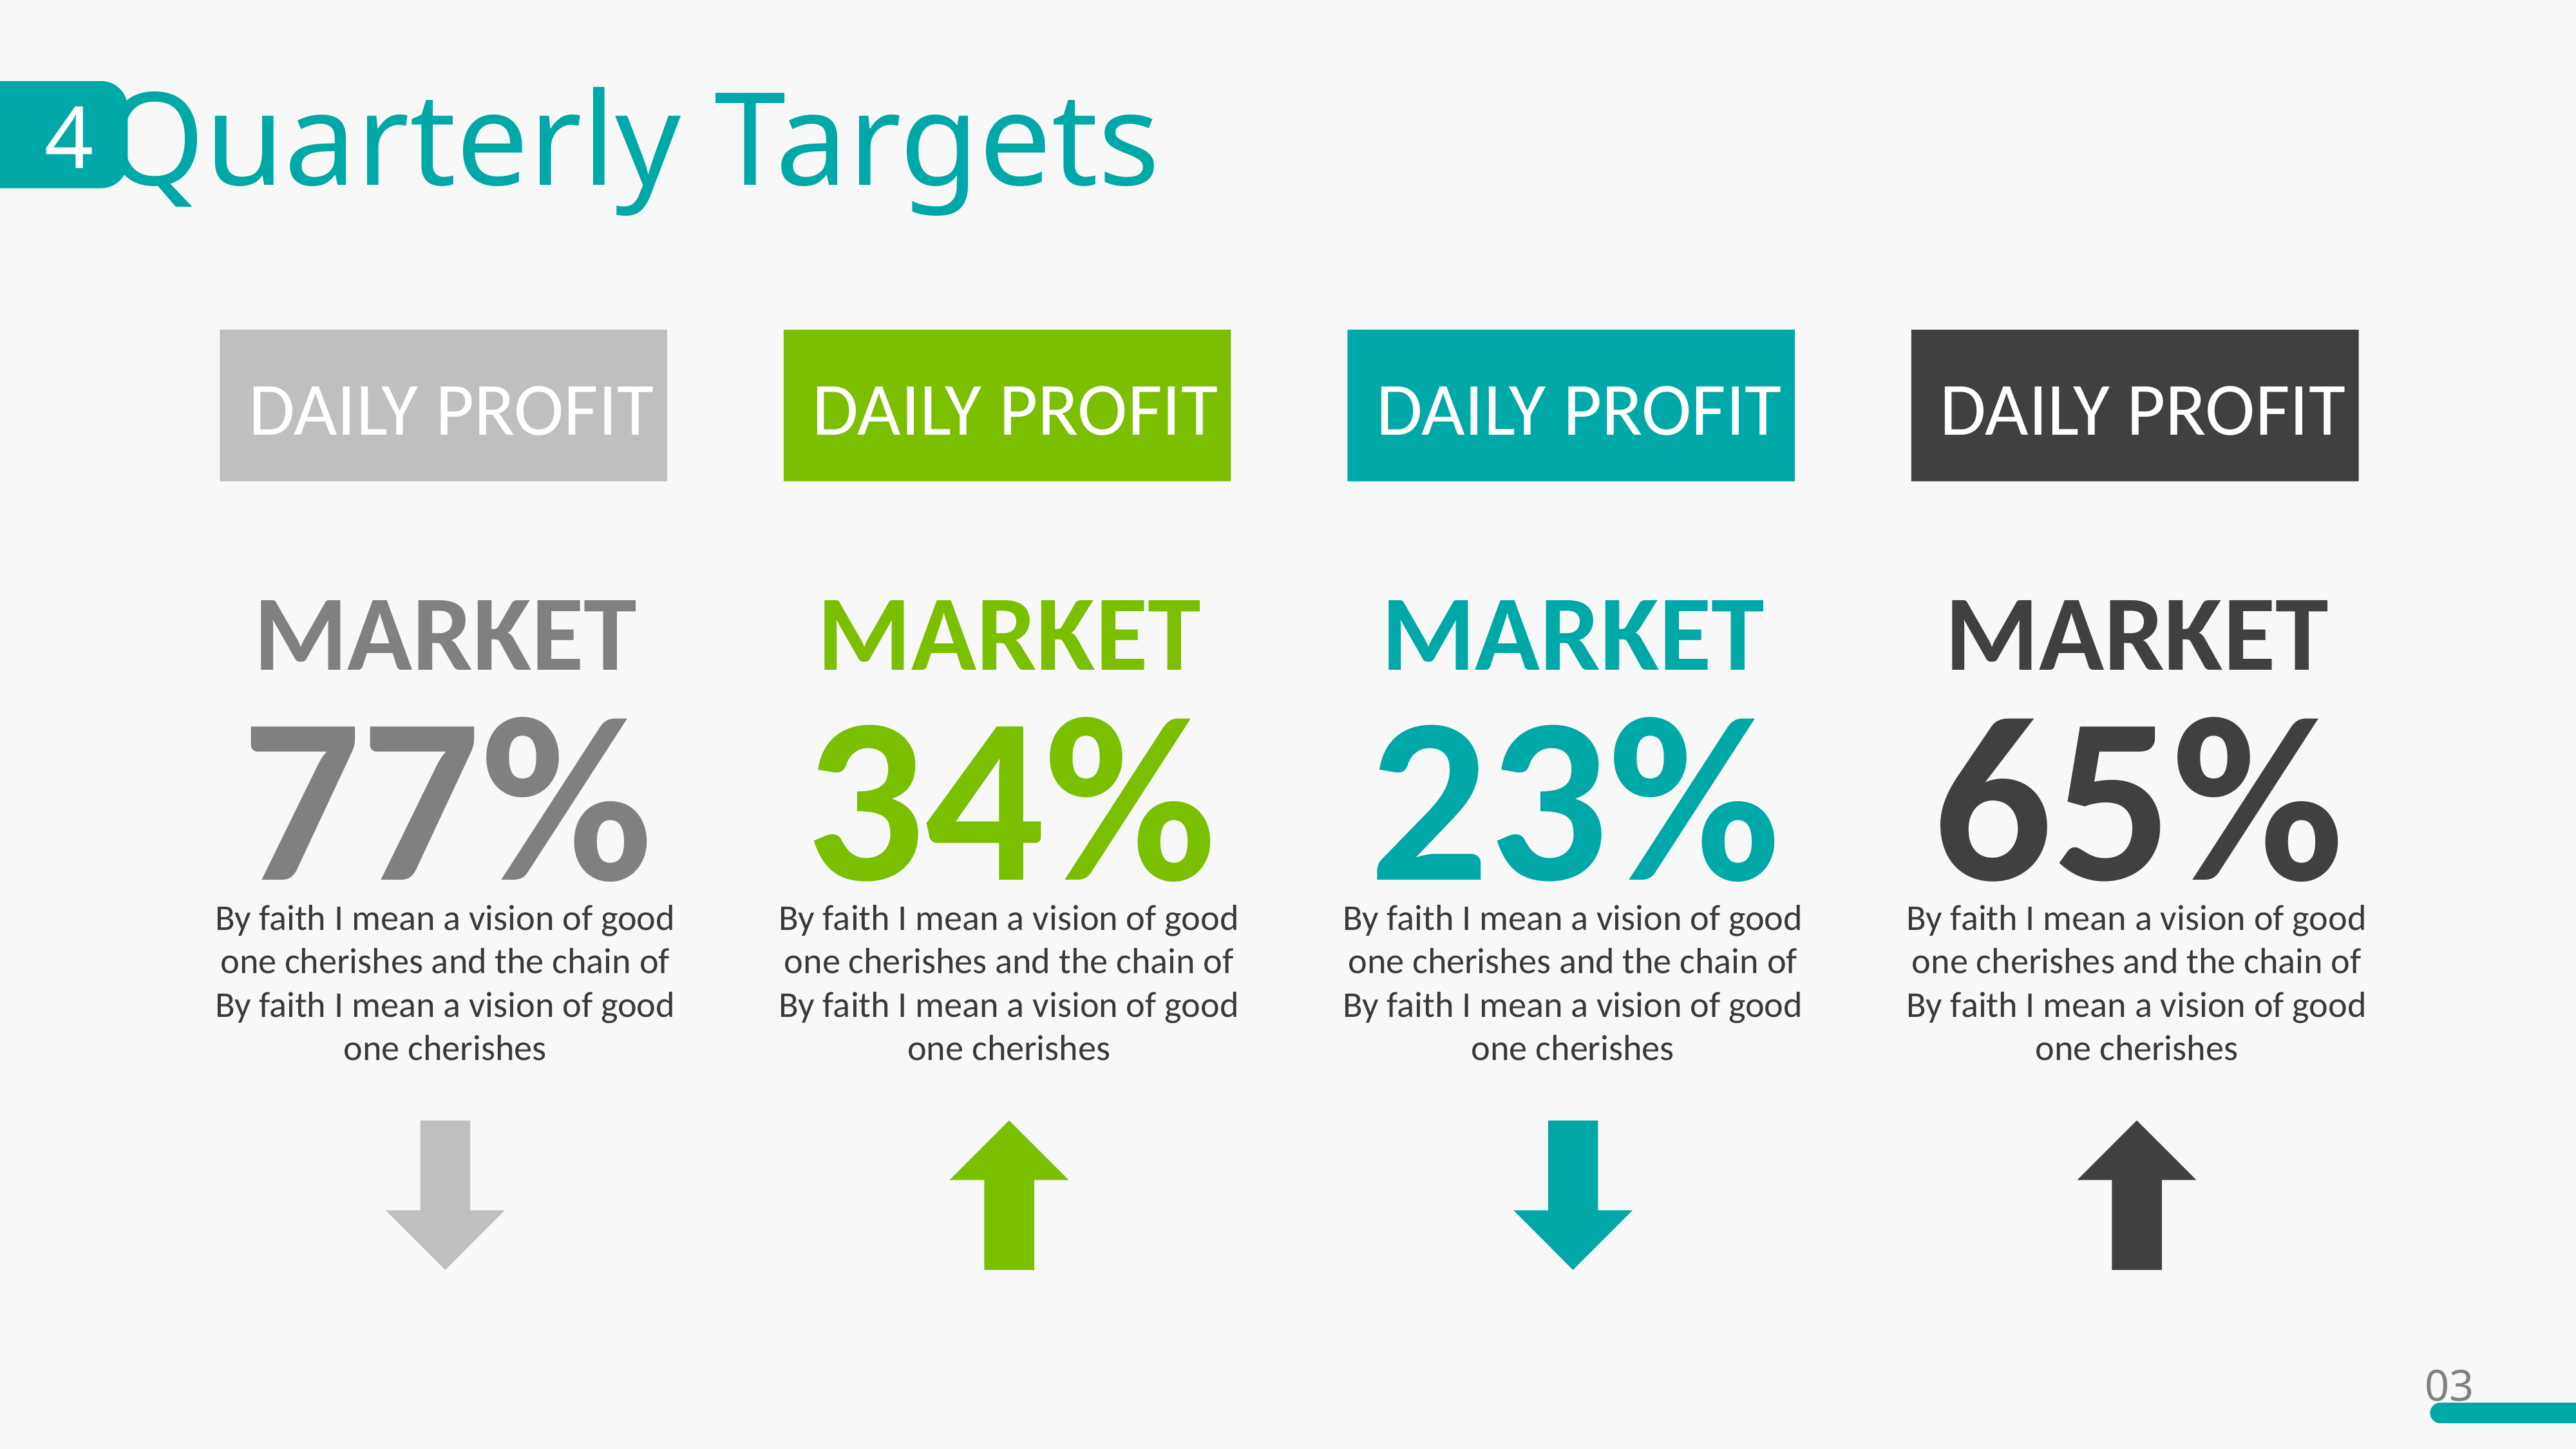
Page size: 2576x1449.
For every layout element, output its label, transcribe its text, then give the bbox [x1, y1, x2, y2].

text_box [199, 553, 692, 1070]
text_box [1347, 329, 1812, 482]
text_box [2077, 1120, 2197, 1270]
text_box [2414, 1348, 2576, 1419]
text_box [0, 72, 128, 196]
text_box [1910, 329, 2376, 482]
text_box Quarterly Targets [95, 46, 1170, 221]
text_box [219, 329, 685, 482]
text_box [782, 329, 1248, 482]
text_box [385, 1120, 505, 1270]
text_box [1327, 553, 1819, 1070]
text_box [1513, 1120, 1633, 1270]
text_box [1891, 553, 2383, 1070]
text_box [949, 1120, 1069, 1270]
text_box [763, 553, 1255, 1070]
